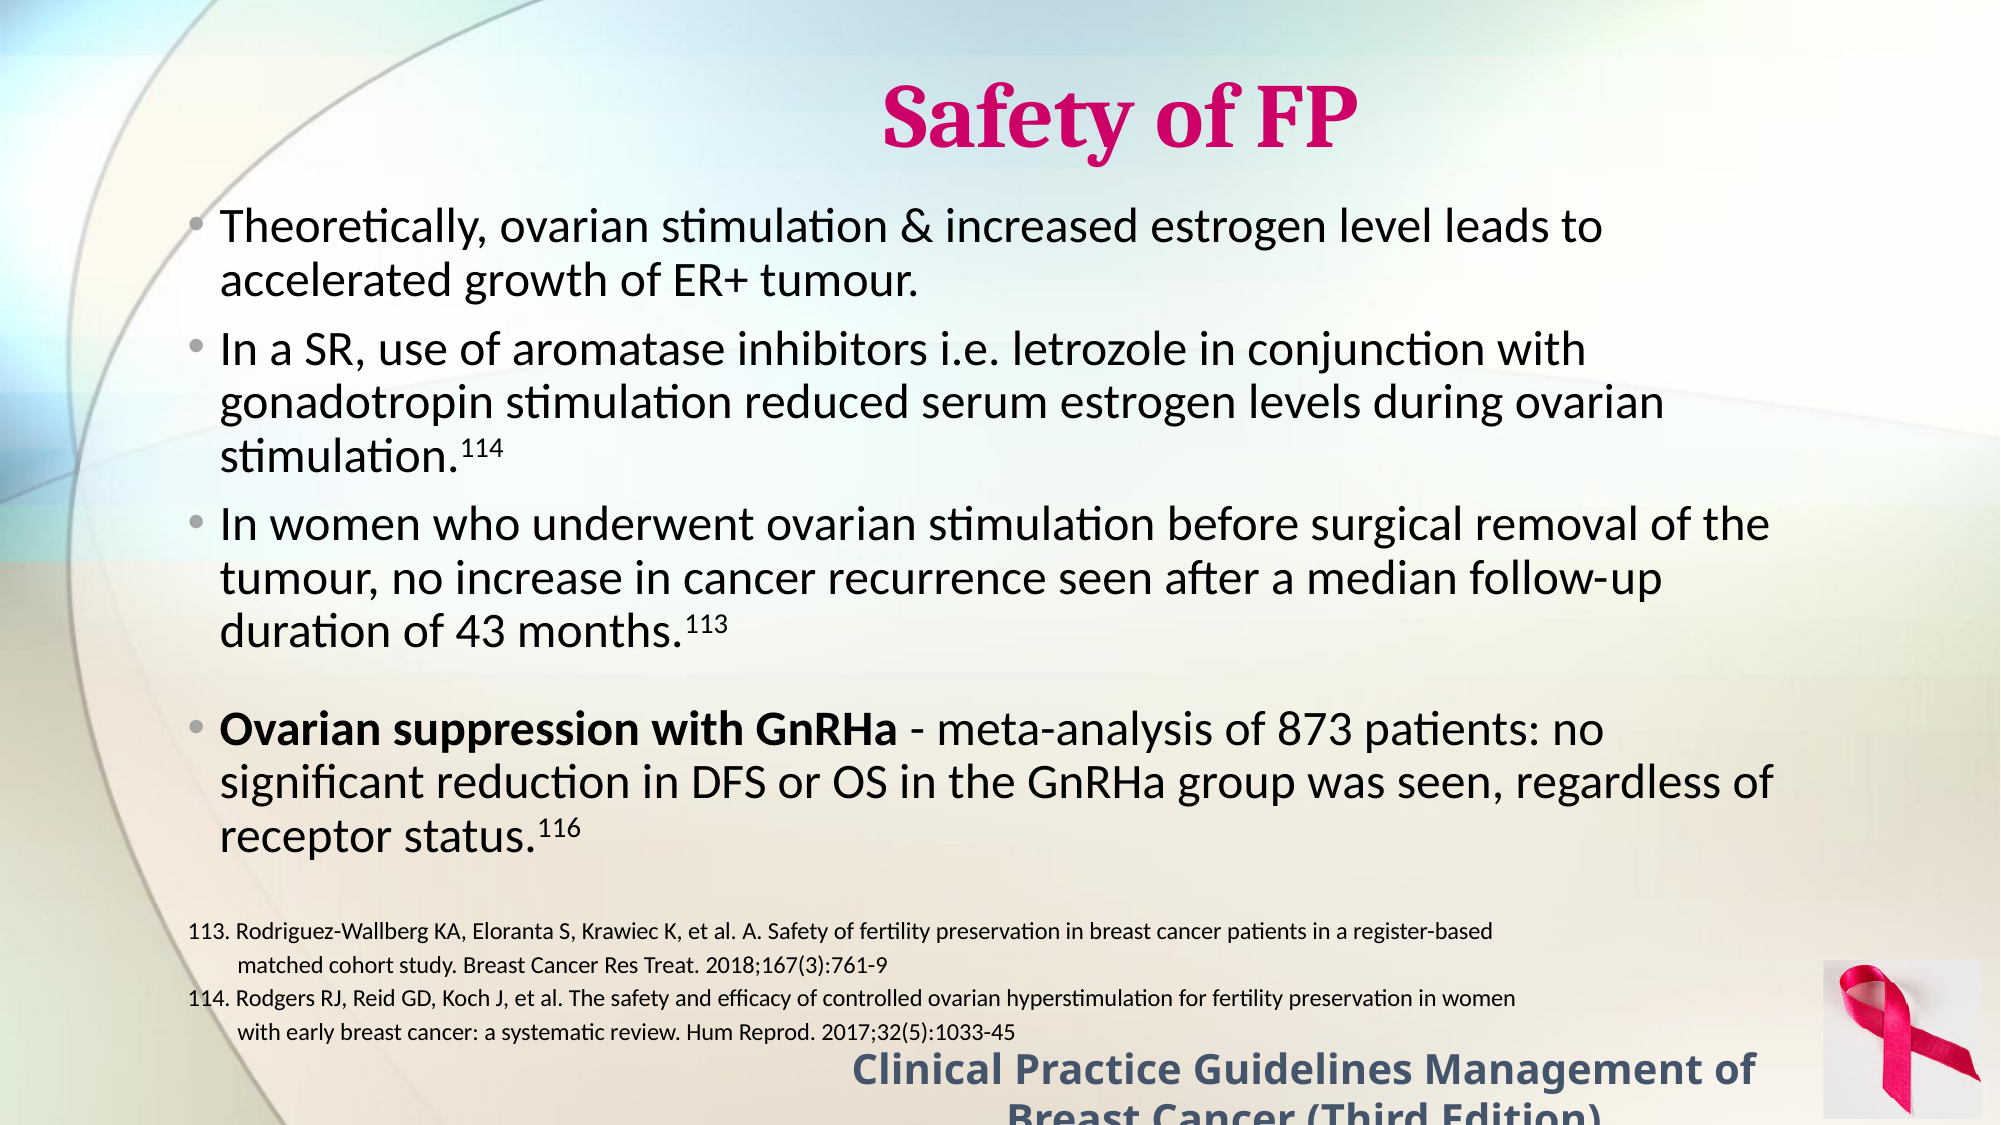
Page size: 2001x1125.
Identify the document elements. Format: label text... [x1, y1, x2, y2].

list Theoretically, ovarian stimulation & increased estrogen level leads to accelerated growth of ER+ tumour. In a SR, use of aromatase inhibitors i.e. letrozole in conjunction with gonadotropin stimulation reduced serum estrogen levels during ovarian stimulation.114 In women who underwent ovar­ian stimulation before surgical removal of the tumour, no increase in cancer recurrence seen after a median follow-­up duration of 43 months.113 Ovarian suppression with GnRHa - meta­-analysis of 873 patients: no significant reduction in DFS or OS in the GnRHa group was seen, regardless of receptor status.116 113. Rodriguez-Wallberg KA, Eloranta S, Krawiec K, et al. A. Safety of fertility preservation in breast cancer patients in a register-based matched cohort study. Breast Cancer Res Treat. 2018;167(3):761-9 114. Rodgers RJ, Reid GD, Koch J, et al. The safety and efficacy of controlled ovarian hyperstimulation for fertility preservation in women with early breast cancer: a systematic review. Hum Reprod. 2017;32(5):1033-45 [172, 192, 1835, 1064]
text_box Clinical Practice Guidelines Management of Breast Cancer (Third Edition) [788, 1064, 1820, 1125]
title Safety of FP [381, 2, 1863, 220]
picture [0, 0, 2001, 1125]
slide_number 18 [1325, 1042, 1813, 1103]
